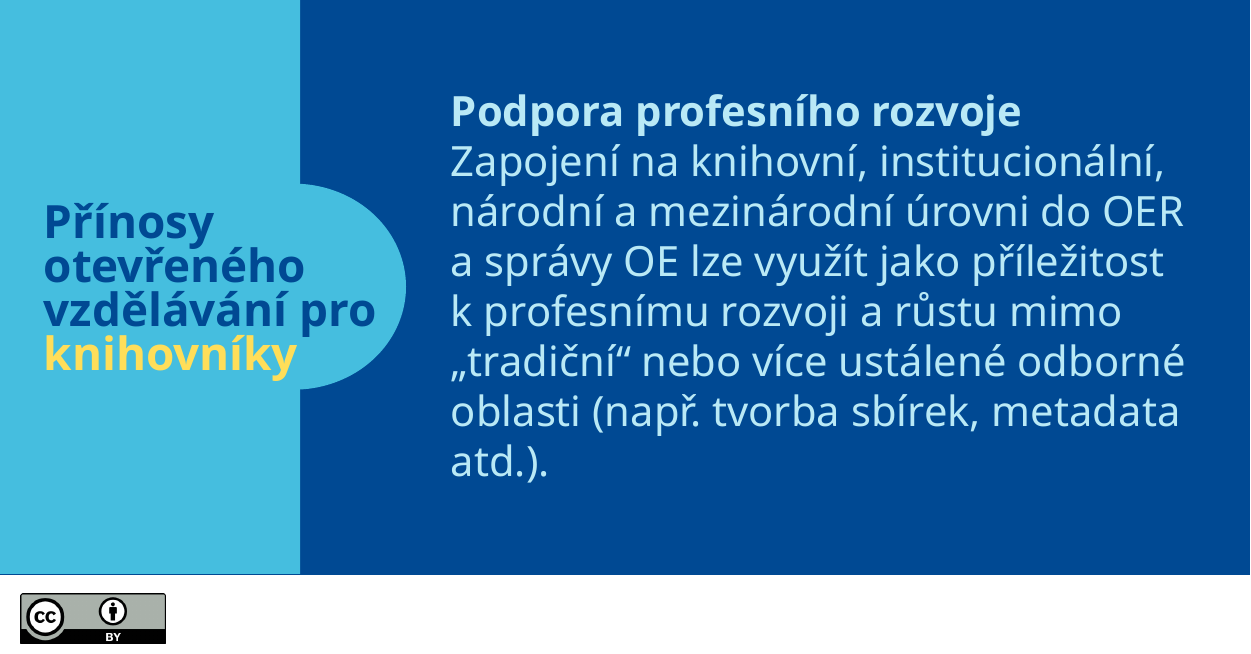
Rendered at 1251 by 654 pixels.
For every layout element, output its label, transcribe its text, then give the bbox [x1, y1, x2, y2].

text_box [0, 0, 301, 574]
text_box Podpora profesního rozvoje Zapojení na knihovní, institucionální, národní a mezinárodní úrovni do OER a správy OE lze využít jako příležitost k profesnímu rozvoji a růstu mimo „tradiční“ nebo více ustálené odborné oblasti (např. tvorba sbírek, metadata atd.). [438, 72, 1201, 497]
text_box [0, 582, 1250, 654]
text_box [252, 183, 336, 191]
text_box Přínosy otevřeného vzdělávání pro knihovníky [31, 191, 425, 392]
picture [20, 592, 166, 645]
